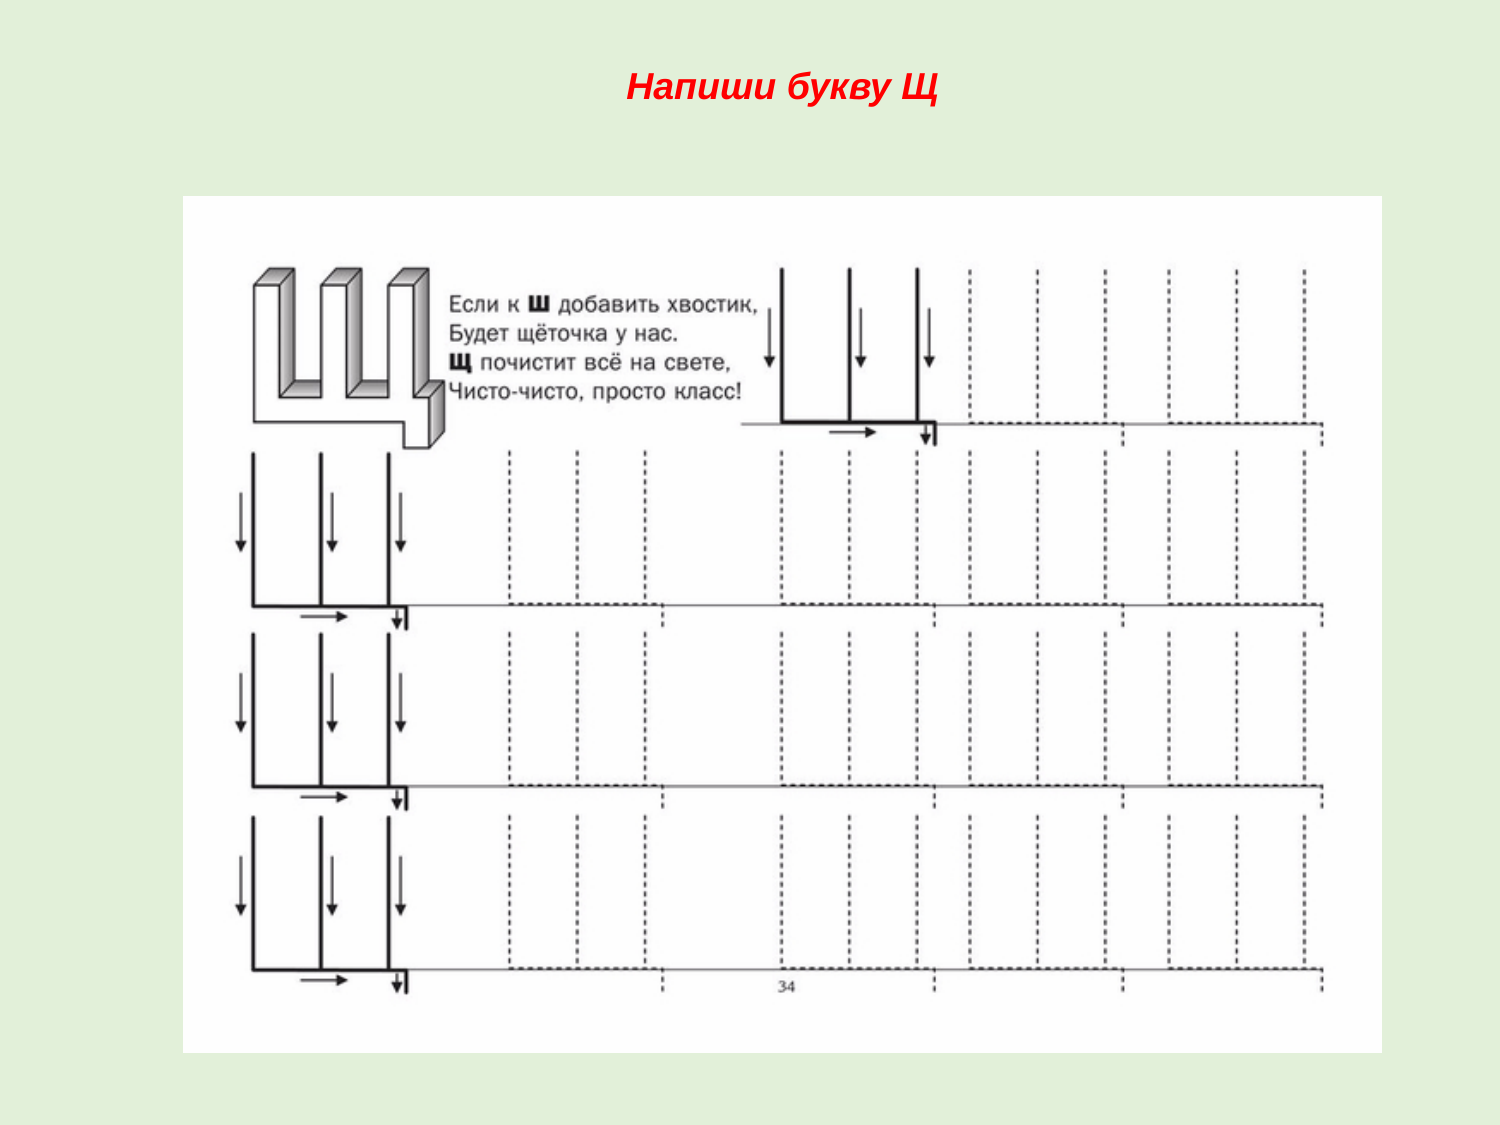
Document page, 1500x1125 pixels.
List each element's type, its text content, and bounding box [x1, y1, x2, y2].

picture [183, 196, 1382, 1053]
text_box Напиши букву Щ [611, 54, 954, 115]
